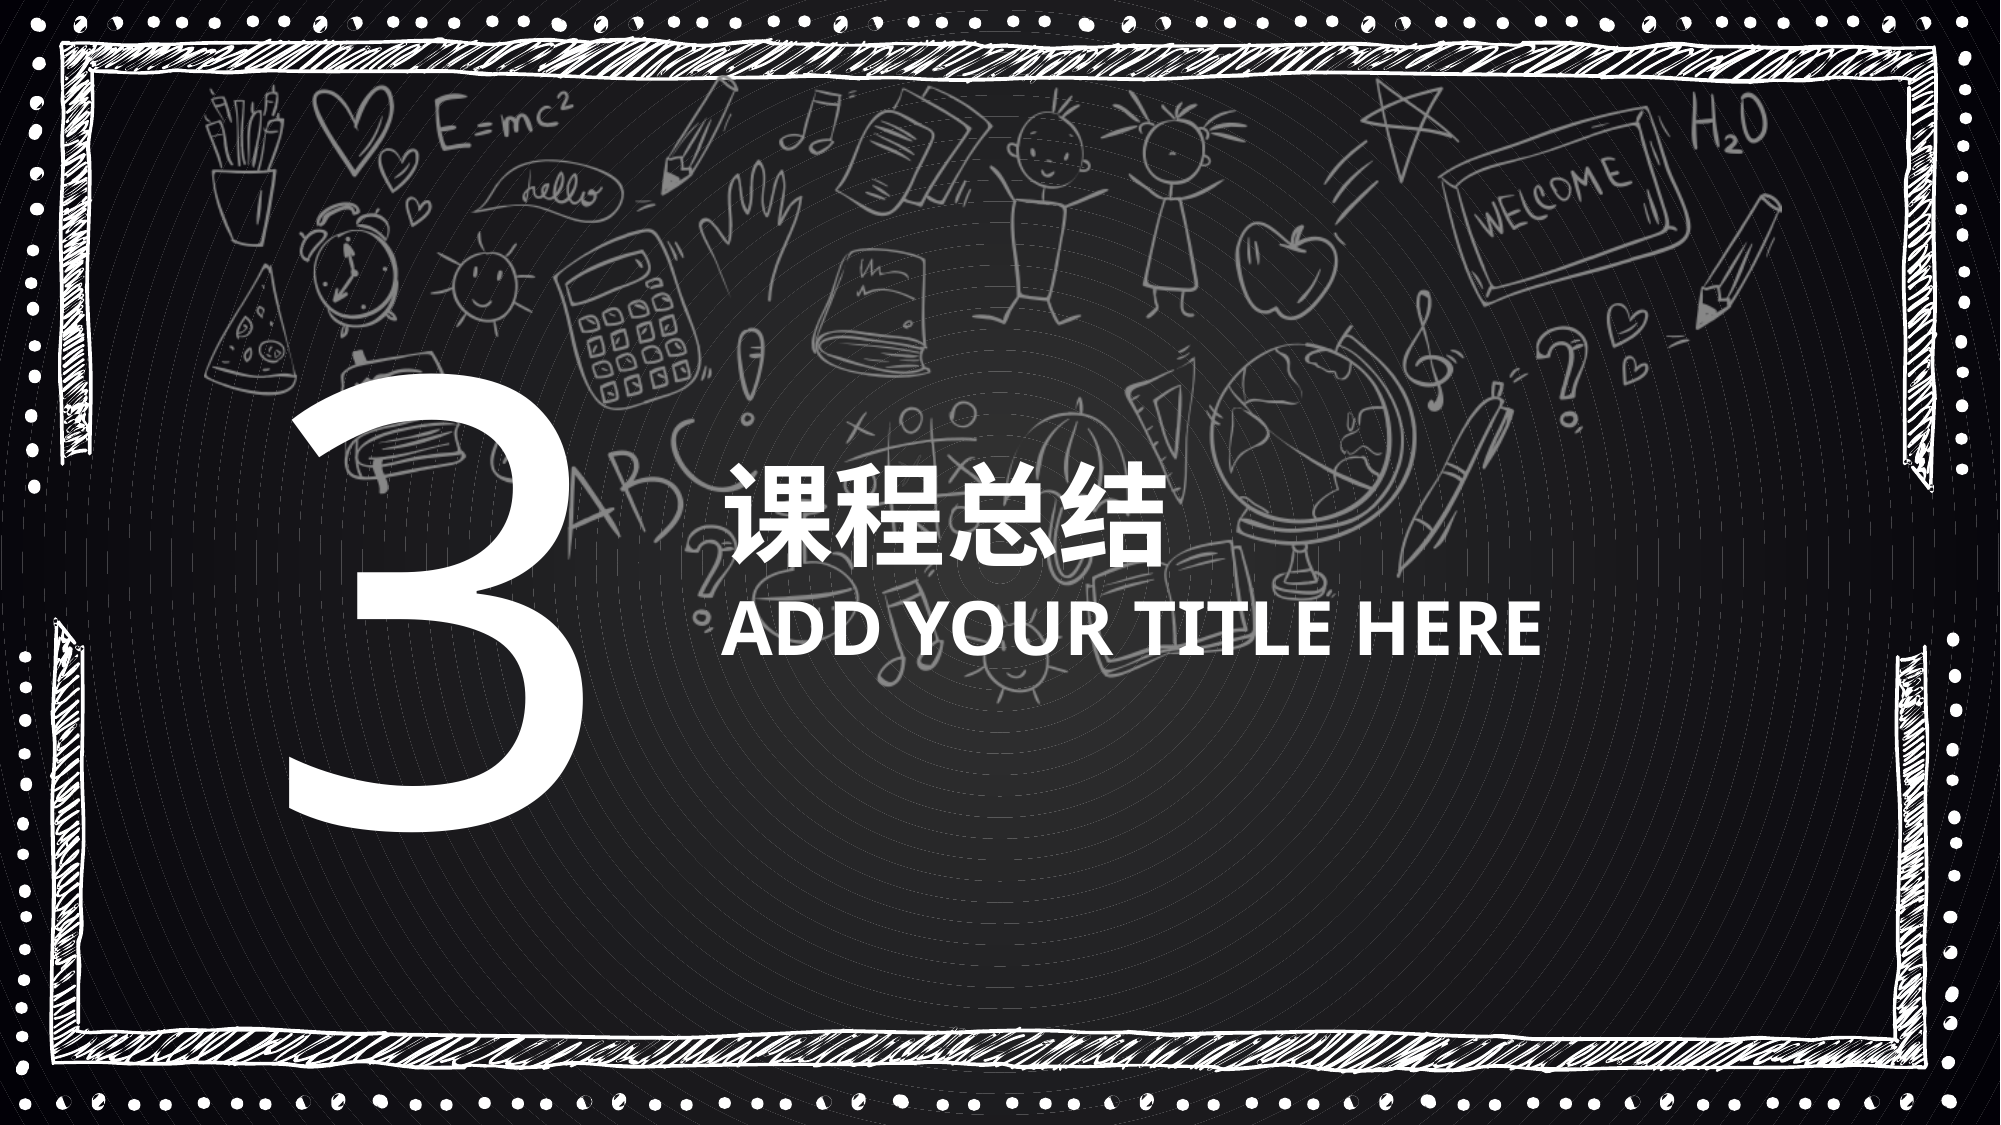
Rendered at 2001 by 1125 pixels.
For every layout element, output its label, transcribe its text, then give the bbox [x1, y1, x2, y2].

text_box 3 [246, 705, 732, 959]
picture [204, 75, 1782, 705]
text_box 课程总结 ADD YOUR TITLE HERE [1782, 437, 2000, 678]
